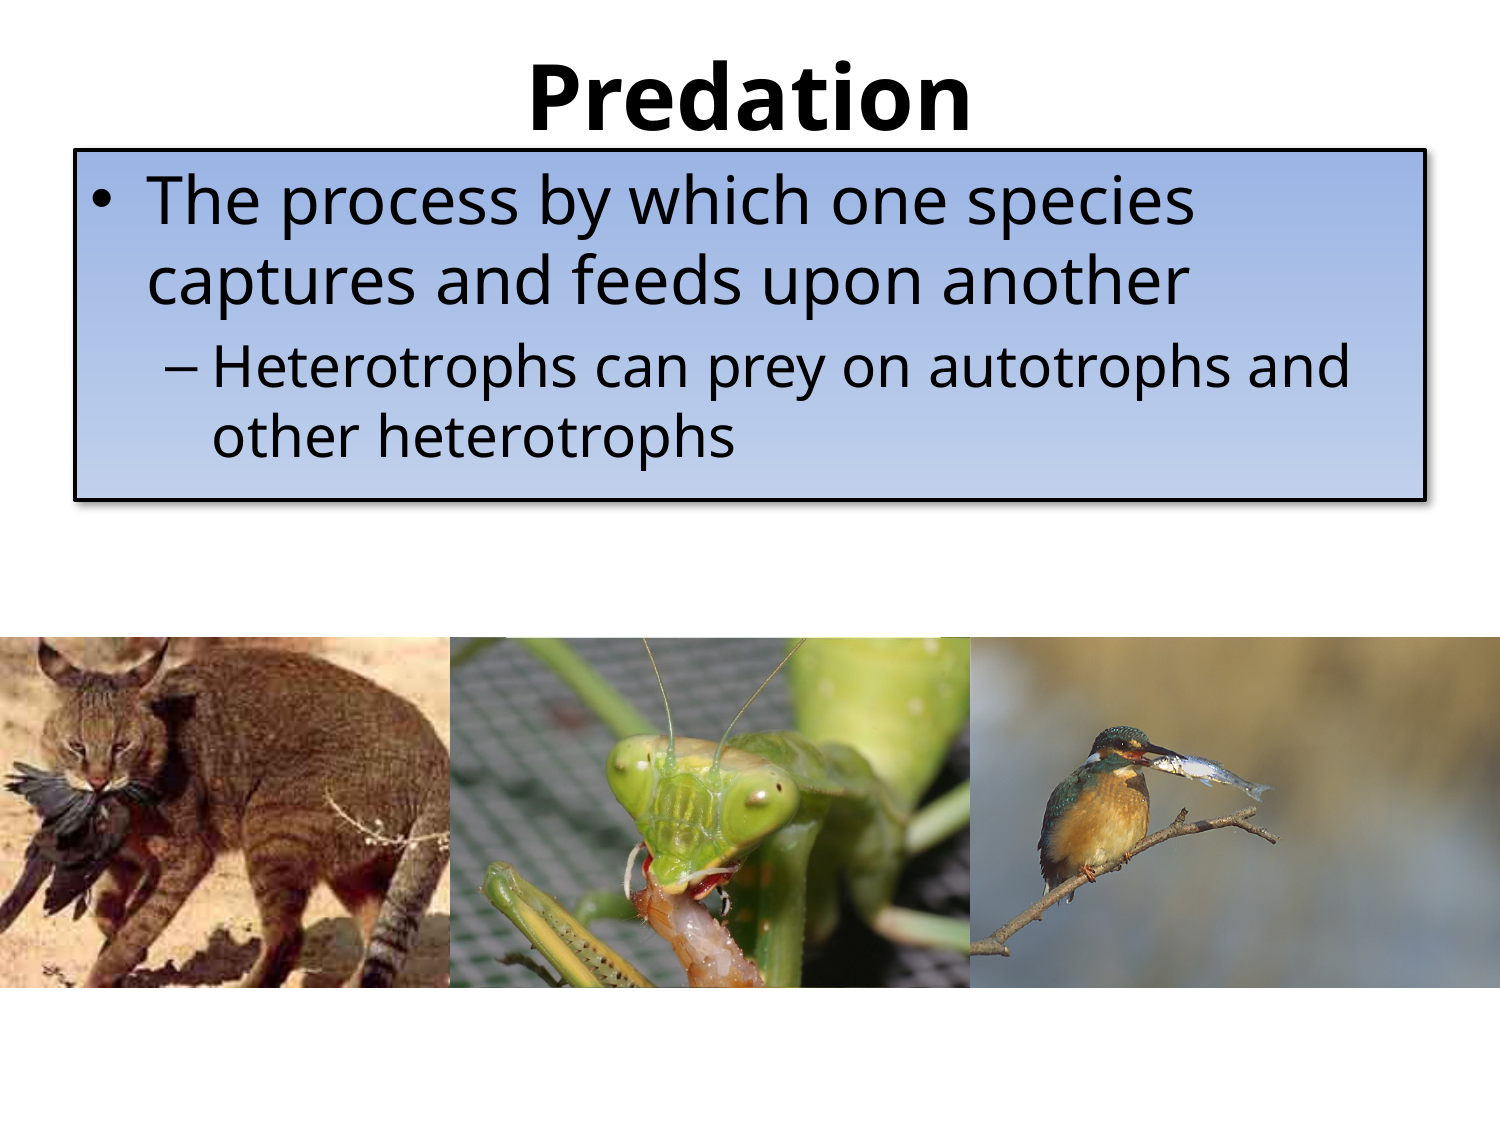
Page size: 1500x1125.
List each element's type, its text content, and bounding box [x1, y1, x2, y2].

title Predation [75, 0, 1425, 149]
picture [0, 637, 1500, 988]
list The process by which one species captures and feeds upon another Heterotrophs can prey on autotrophs and other heterotrophs [75, 149, 1425, 500]
